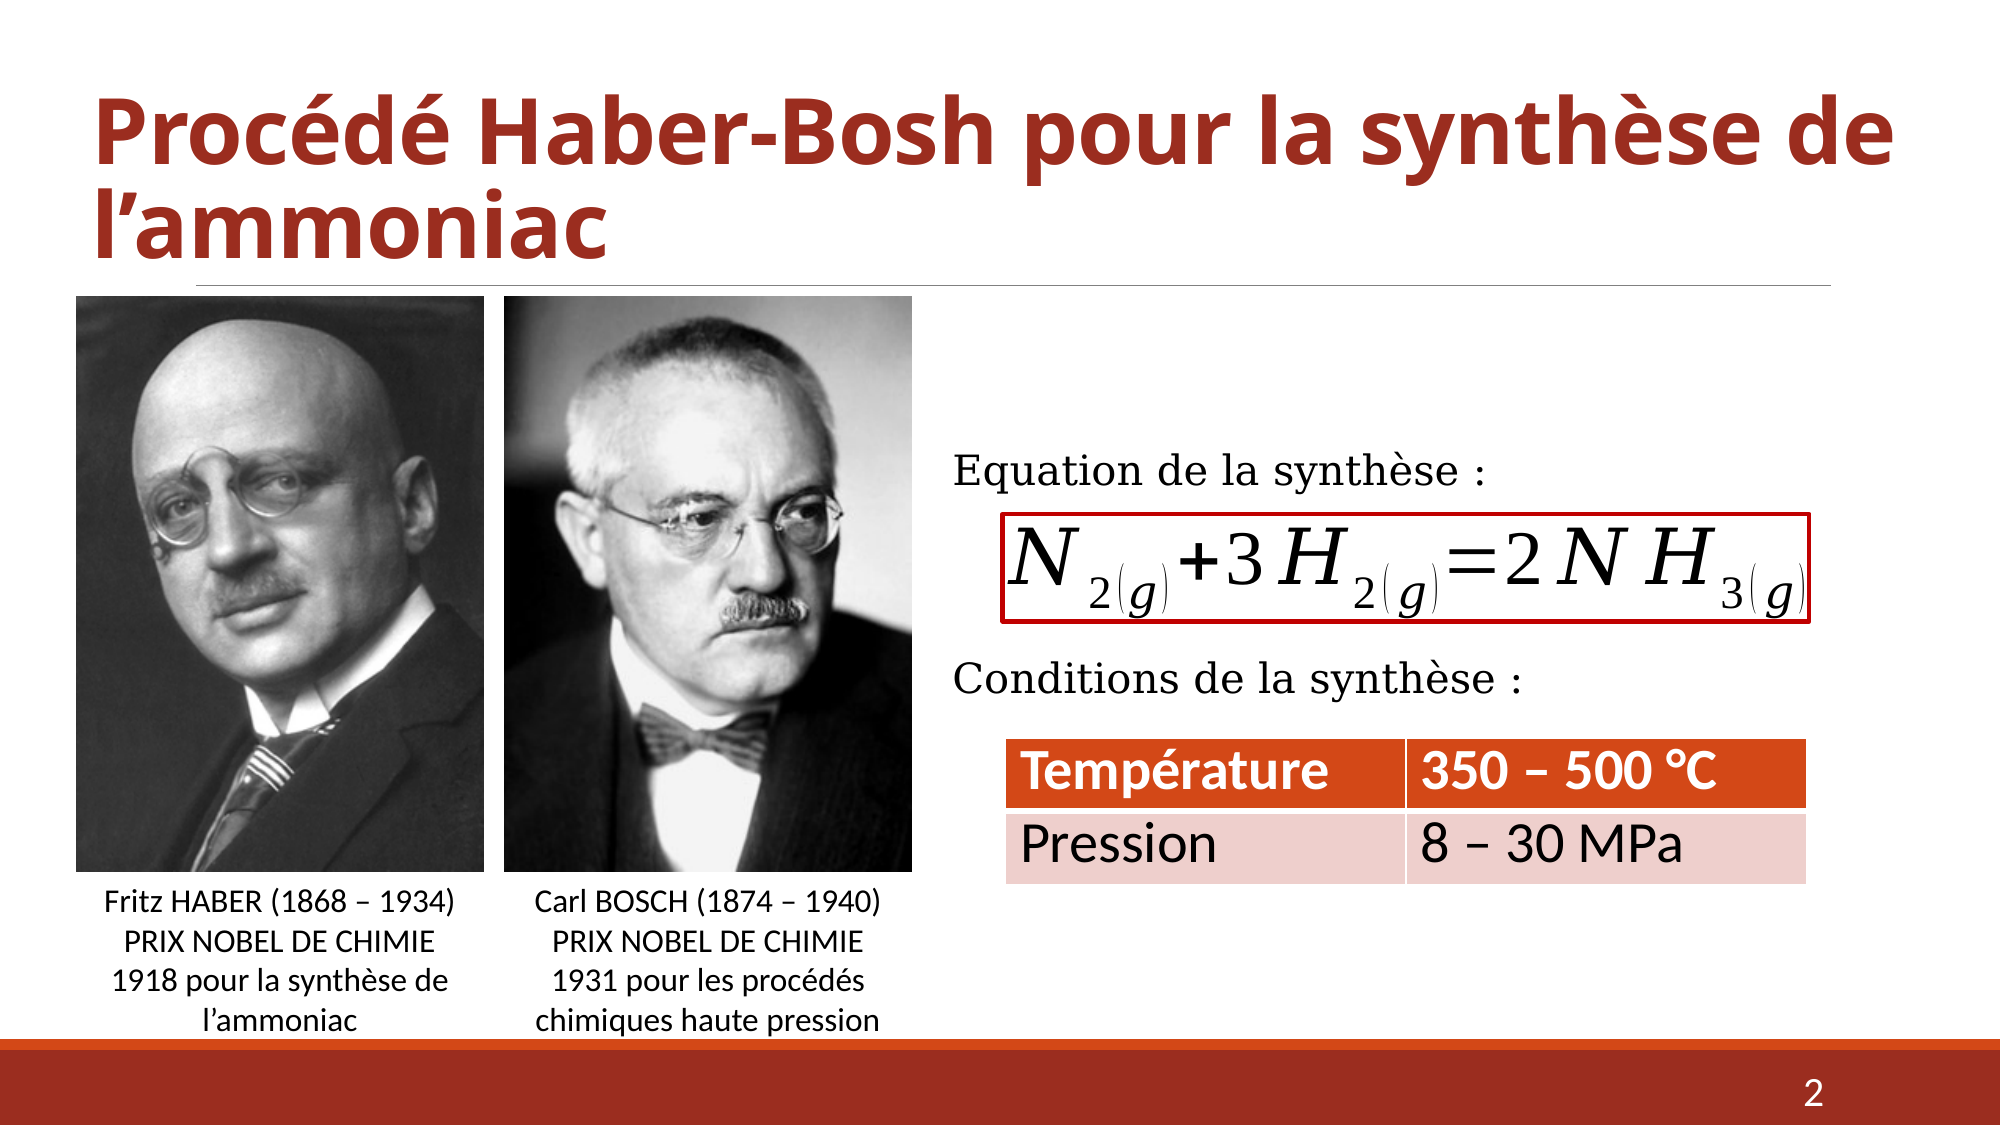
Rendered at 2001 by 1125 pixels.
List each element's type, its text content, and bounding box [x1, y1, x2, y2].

table_header Température [1006, 739, 1405, 808]
slide_number 2 [1624, 1059, 1840, 1120]
text_box Conditions de la synthèse : [937, 644, 1772, 709]
text_box Carl BOSCH (1874 – 1940) PRIX NOBEL DE CHIMIE 1931 pour les procédés chimiques haute pression [504, 878, 912, 1046]
title Procédé Haber-Bosh pour la synthèse de l’ammoniac [76, 46, 1962, 285]
picture [504, 295, 912, 872]
table_cell 8 – 30 MPa [1407, 814, 1806, 884]
table_header 350 – 500 °C [1407, 739, 1806, 808]
text_box Fritz HABER (1868 – 1934) PRIX NOBEL DE CHIMIE 1918 pour la synthèse de l’ammoniac [76, 878, 484, 1046]
table_cell Pression [1006, 814, 1405, 884]
picture [76, 295, 484, 872]
text_box Equation de la synthèse : [937, 436, 1772, 502]
